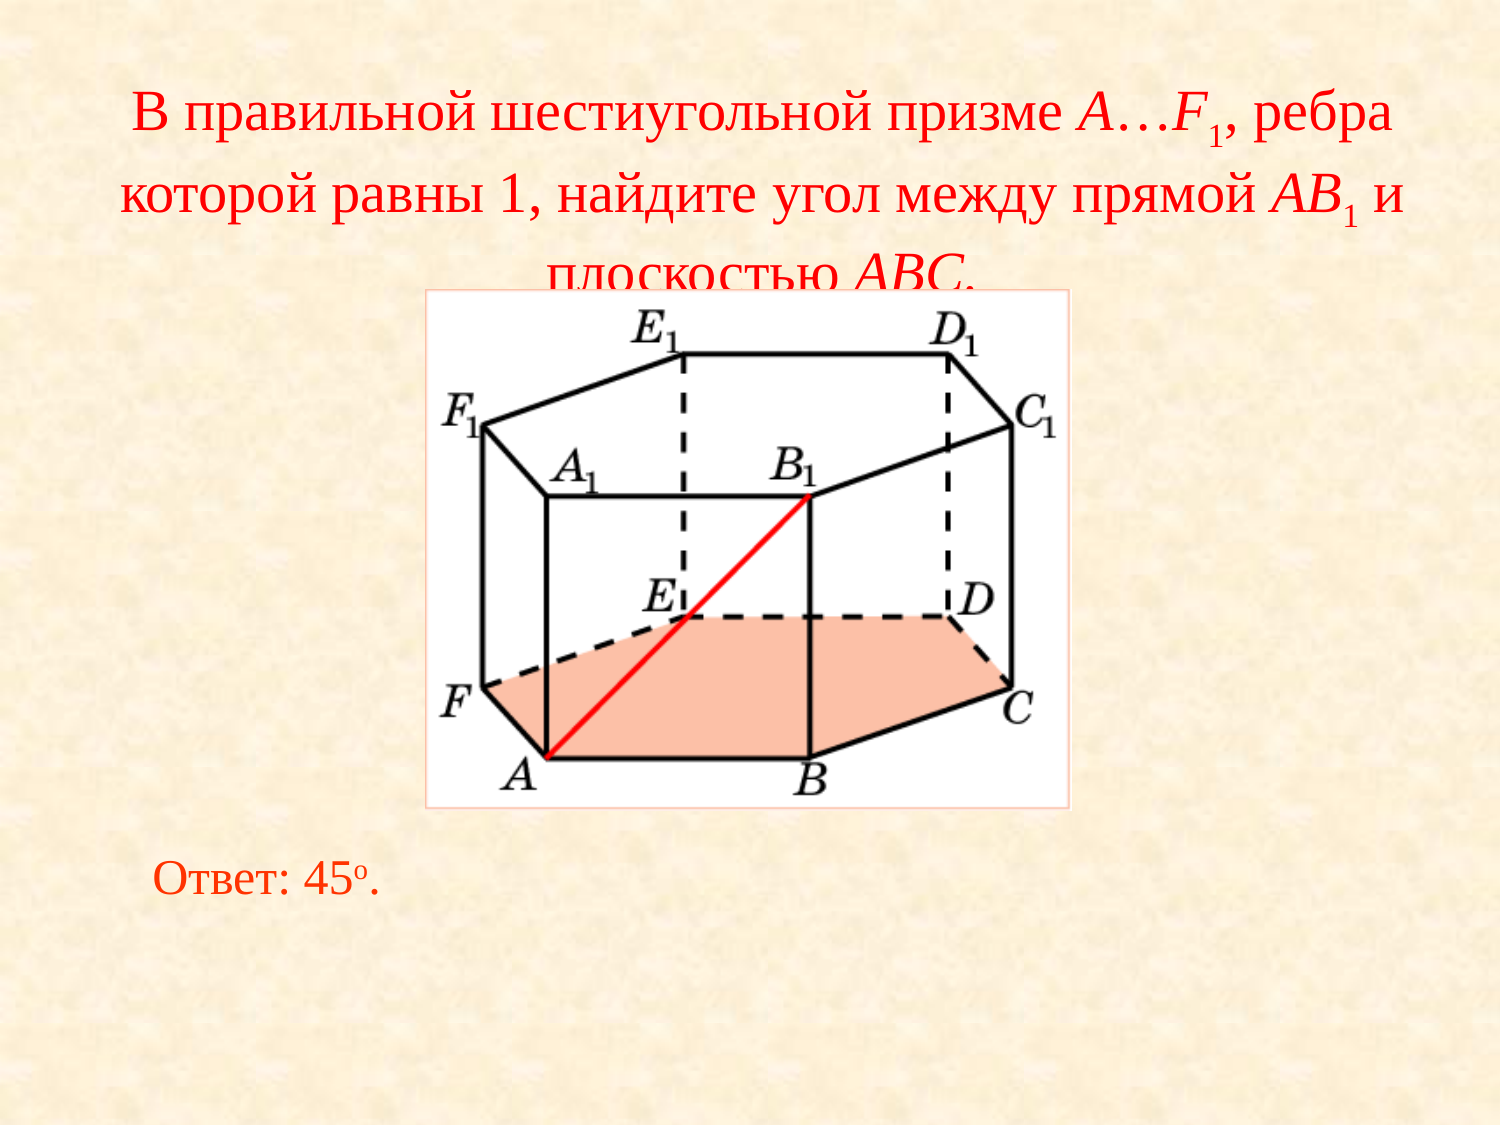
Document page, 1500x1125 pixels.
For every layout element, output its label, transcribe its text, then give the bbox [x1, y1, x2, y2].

text_box В правильной шестиугольной призме A…F1, ребра которой равны 1, найдите угол между прямой AB1 и плоскостью ABC. [49, 64, 1475, 312]
picture [0, 0, 1500, 1125]
text_box Ответ: 45о. [137, 837, 638, 913]
